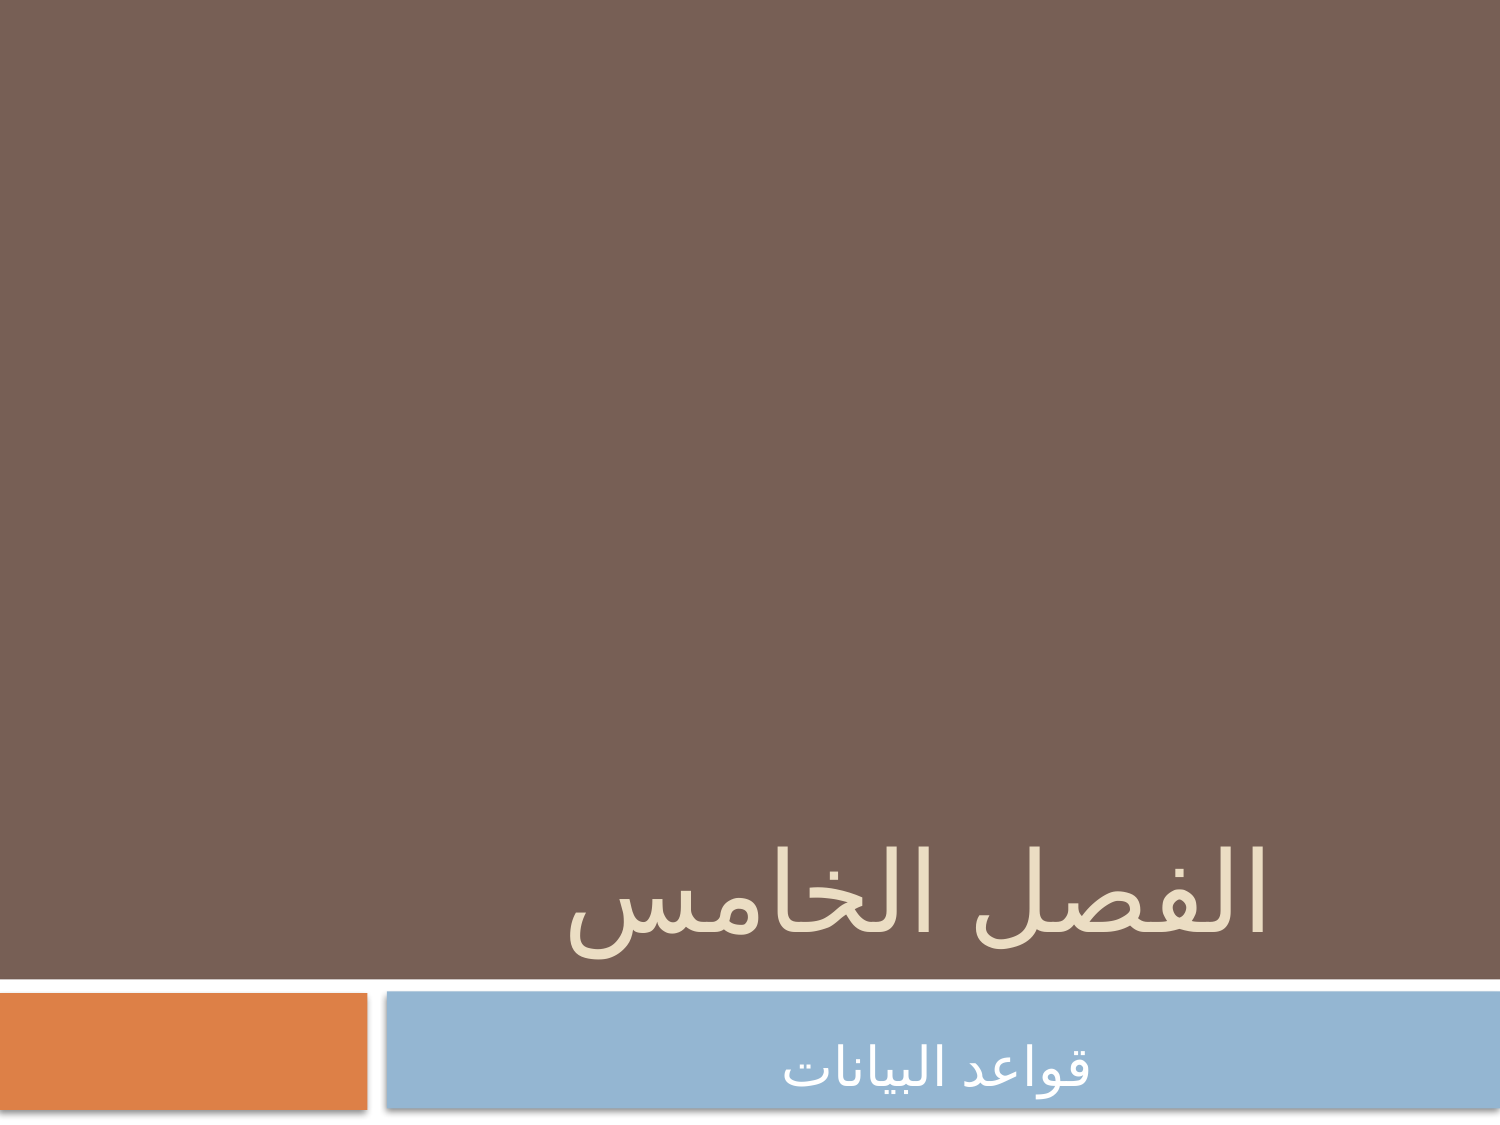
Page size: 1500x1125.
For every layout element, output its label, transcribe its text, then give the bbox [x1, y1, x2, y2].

subtitle قواعد البيانات [387, 992, 1488, 1105]
title الفصل الخامس [387, 662, 1450, 963]
